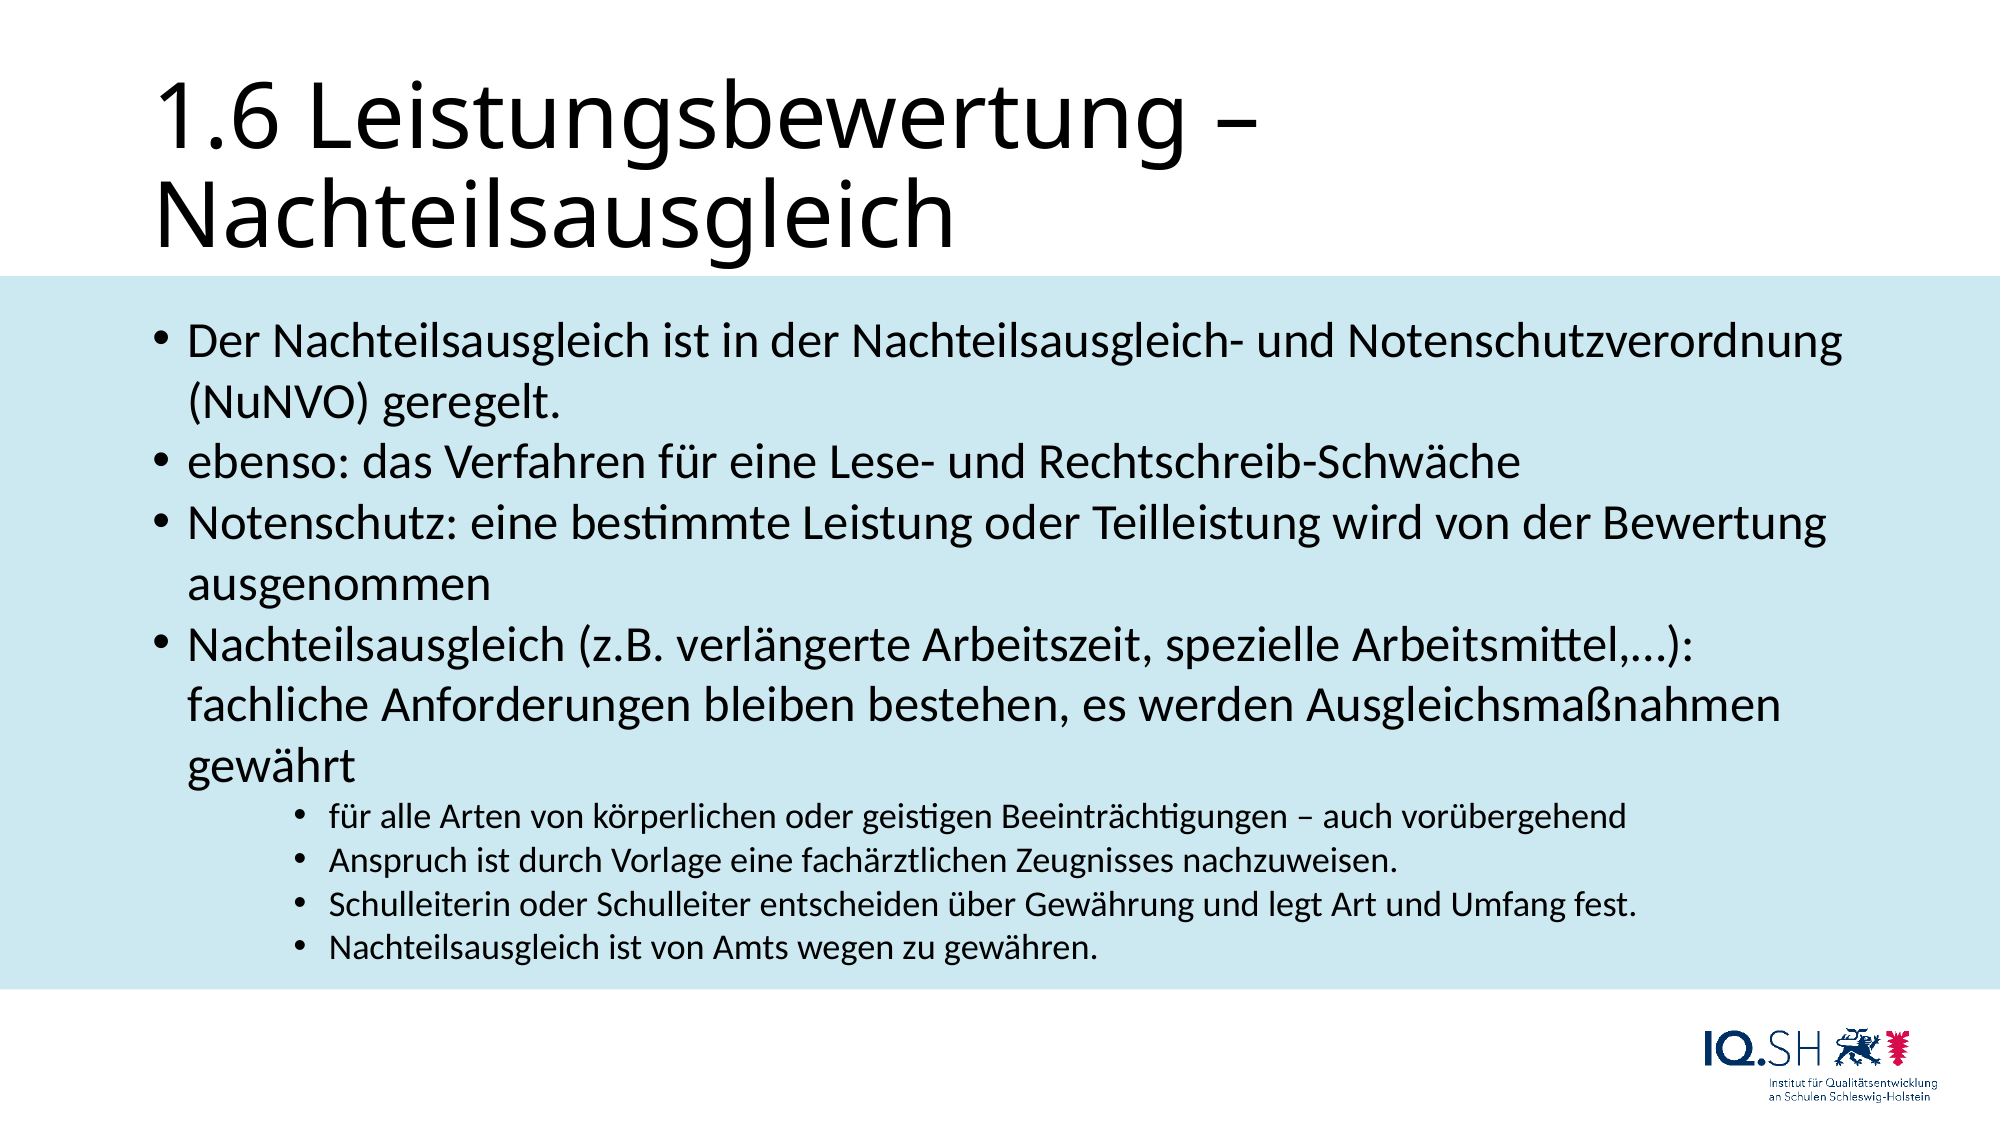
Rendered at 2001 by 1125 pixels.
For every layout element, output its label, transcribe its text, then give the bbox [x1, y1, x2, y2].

list Der Nachteilsausgleich ist in der Nachteilsausgleich- und Notenschutzverordnung (NuNVO) geregelt. ebenso: das Verfahren für eine Lese- und Rechtschreib-Schwäche Notenschutz: eine bestimmte Leistung oder Teilleistung wird von der Bewertung ausgenommen Nachteilsausgleich (z.B. verlängerte Arbeitszeit, spezielle Arbeitsmittel,…): fachliche Anforderungen bleiben bestehen, es werden Ausgleichsmaßnahmen gewährt für alle Arten von körperlichen oder geistigen Beeinträchtigungen – auch vorübergehend Anspruch ist durch Vorlage eine fachärztlichen Zeugnisses nachzuweisen. Schulleiterin oder Schulleiter entscheiden über Gewährung und legt Art und Umfang fest. Nachteilsausgleich ist von Amts wegen zu gewähren. [137, 299, 1863, 982]
picture [1705, 1028, 1937, 1103]
title 1.6 Leistungsbewertung – Nachteilsausgleich [137, 59, 1863, 278]
